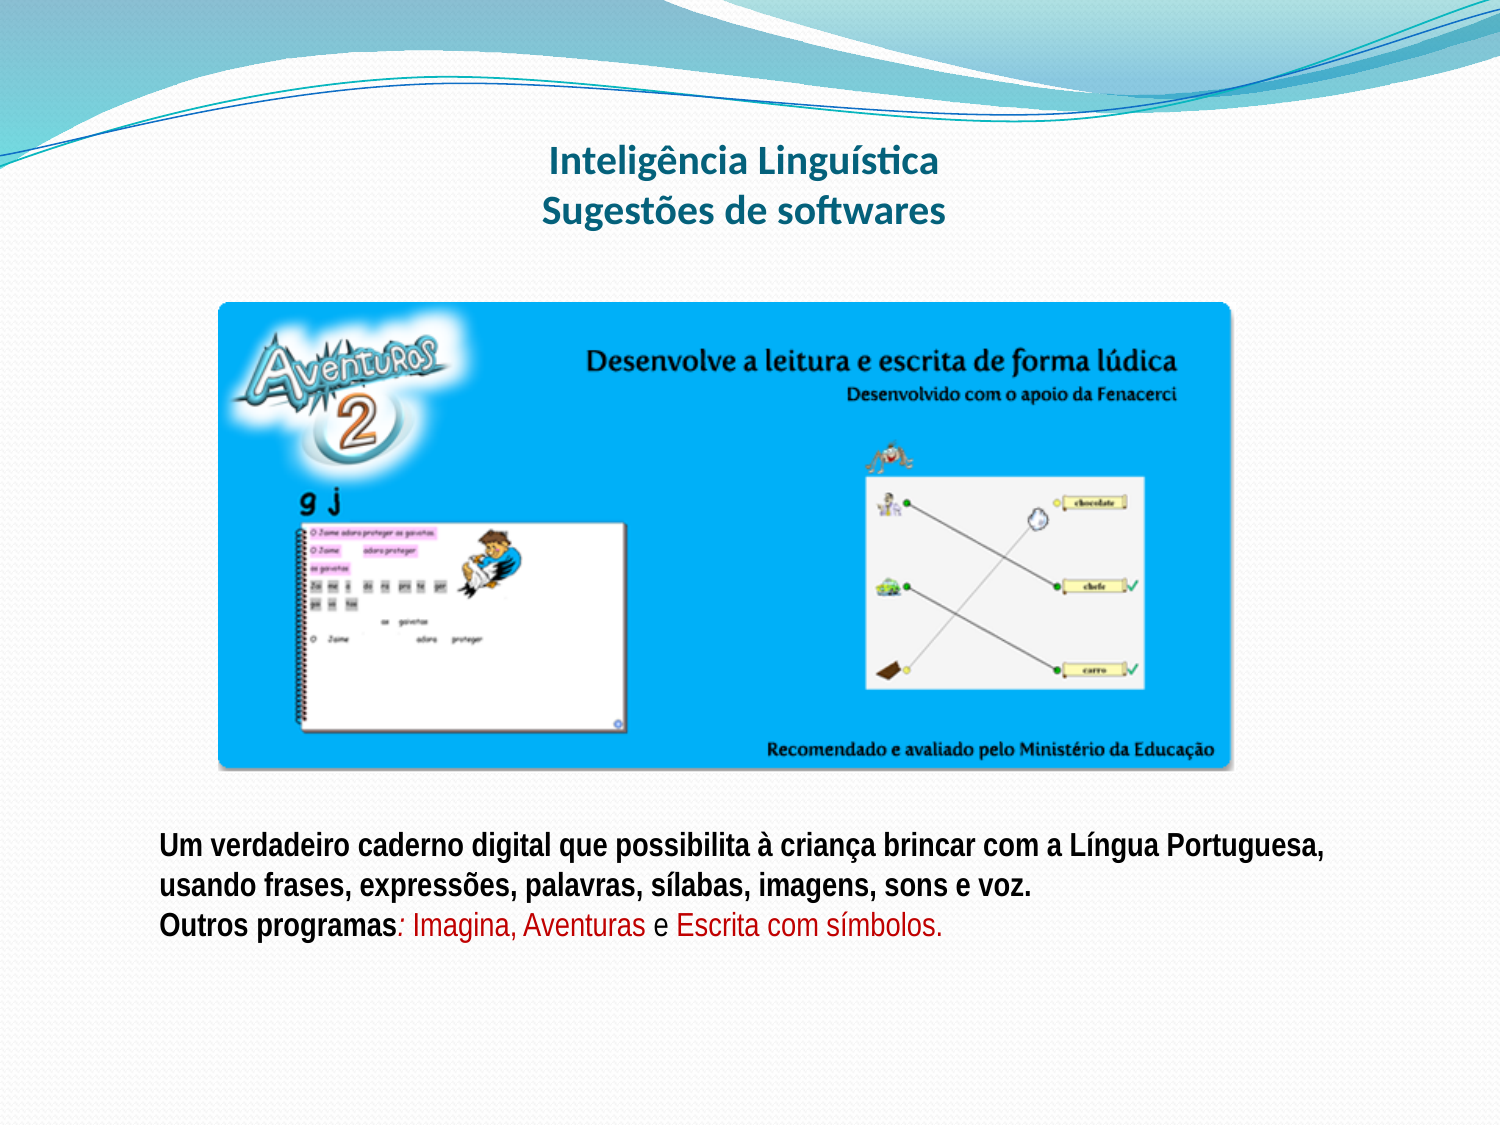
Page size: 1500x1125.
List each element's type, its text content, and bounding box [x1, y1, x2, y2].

text_box Inteligência Linguística Sugestões de softwares [100, 125, 1388, 241]
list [218, 302, 1236, 774]
title Um verdadeiro caderno digital que possibilita à criança brincar com a Língua Portuguesa, usando frases, expressões, palavras, sílabas, imagens, sons e voz. Outros programas: Imagina, Aventuras e Escrita com símbolos. [159, 810, 1412, 1024]
